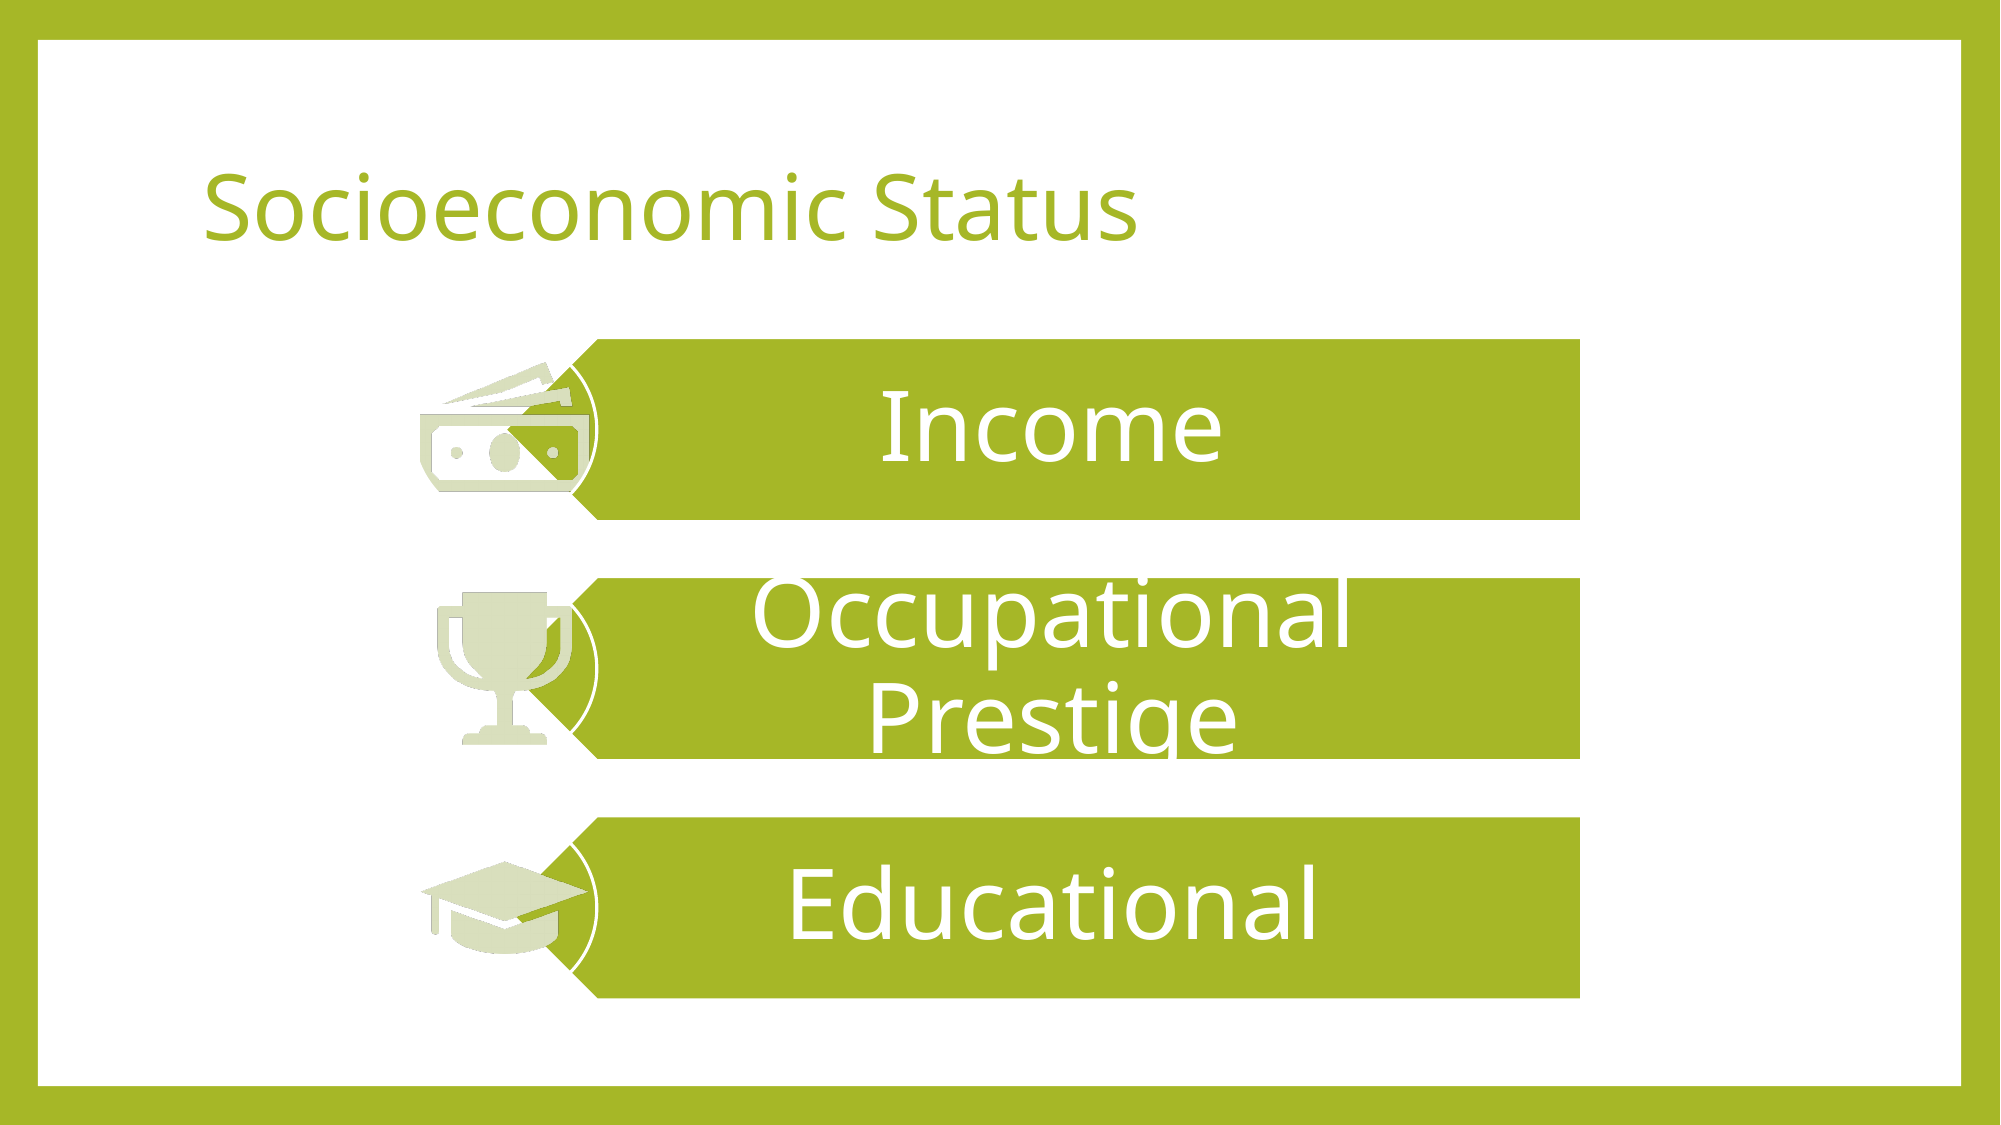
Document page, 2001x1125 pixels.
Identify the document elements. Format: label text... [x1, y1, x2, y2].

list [187, 337, 1808, 1001]
title Socioeconomic Status [187, 99, 1808, 323]
